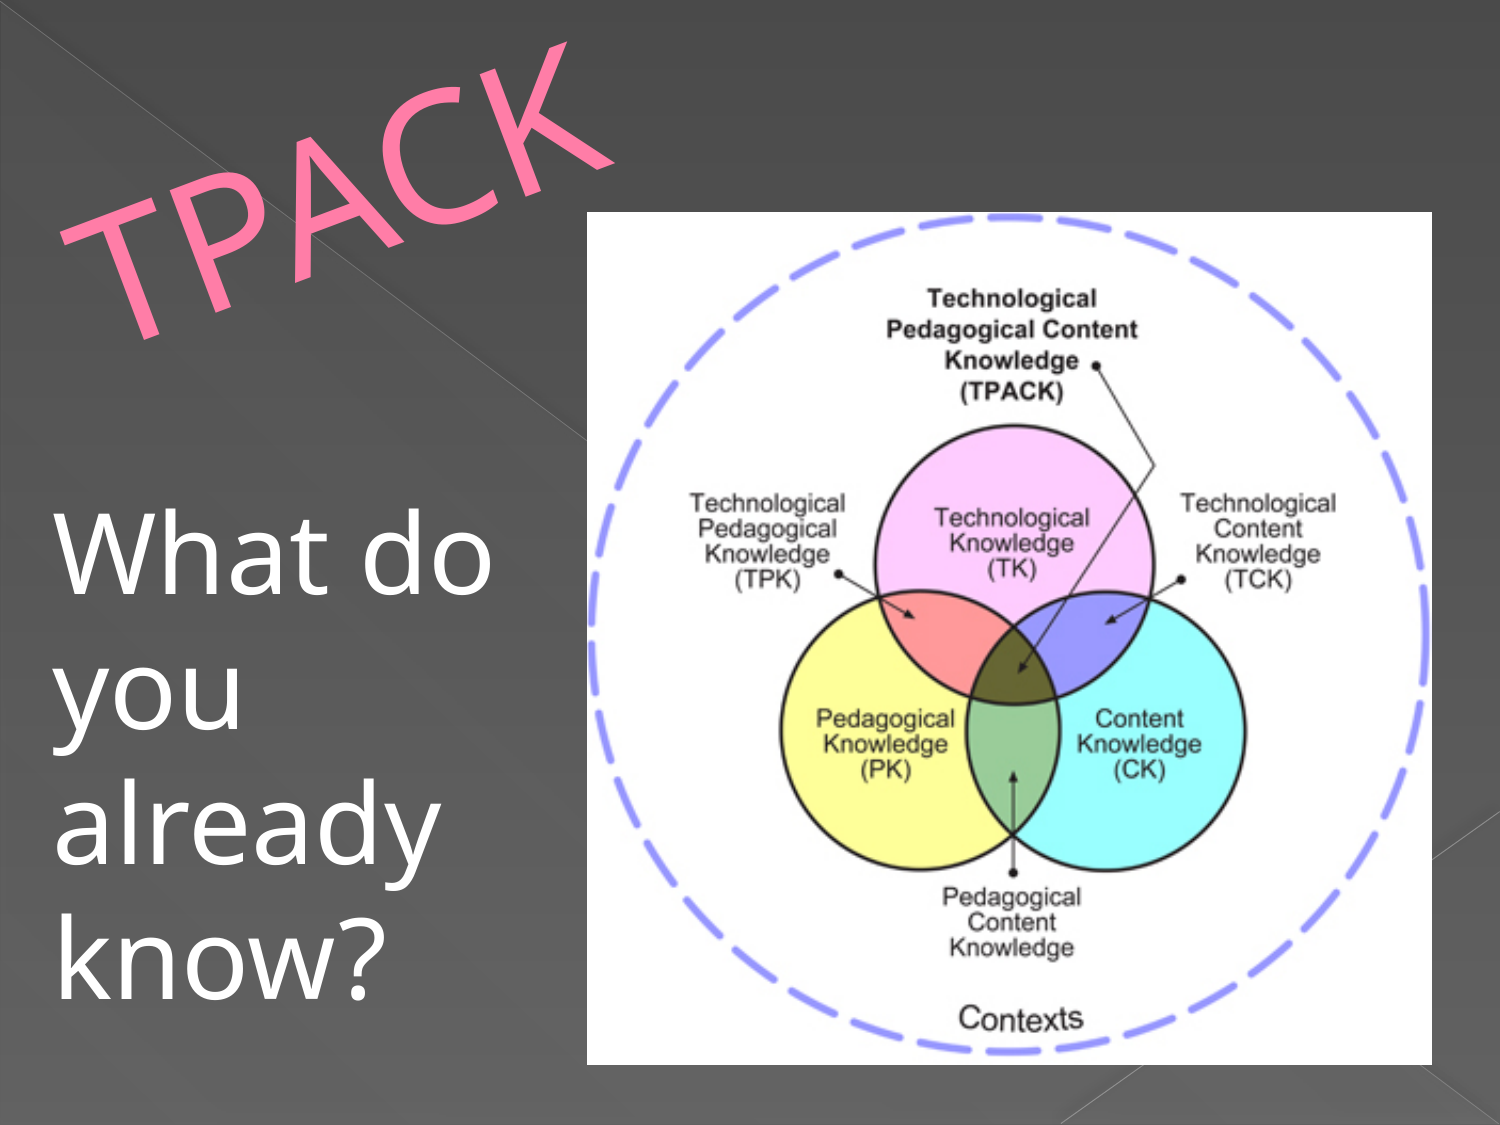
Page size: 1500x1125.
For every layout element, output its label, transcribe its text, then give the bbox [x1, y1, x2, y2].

picture [587, 212, 1432, 1065]
title TPACK [0, 0, 827, 428]
text_box What do you already know? [37, 474, 525, 1030]
